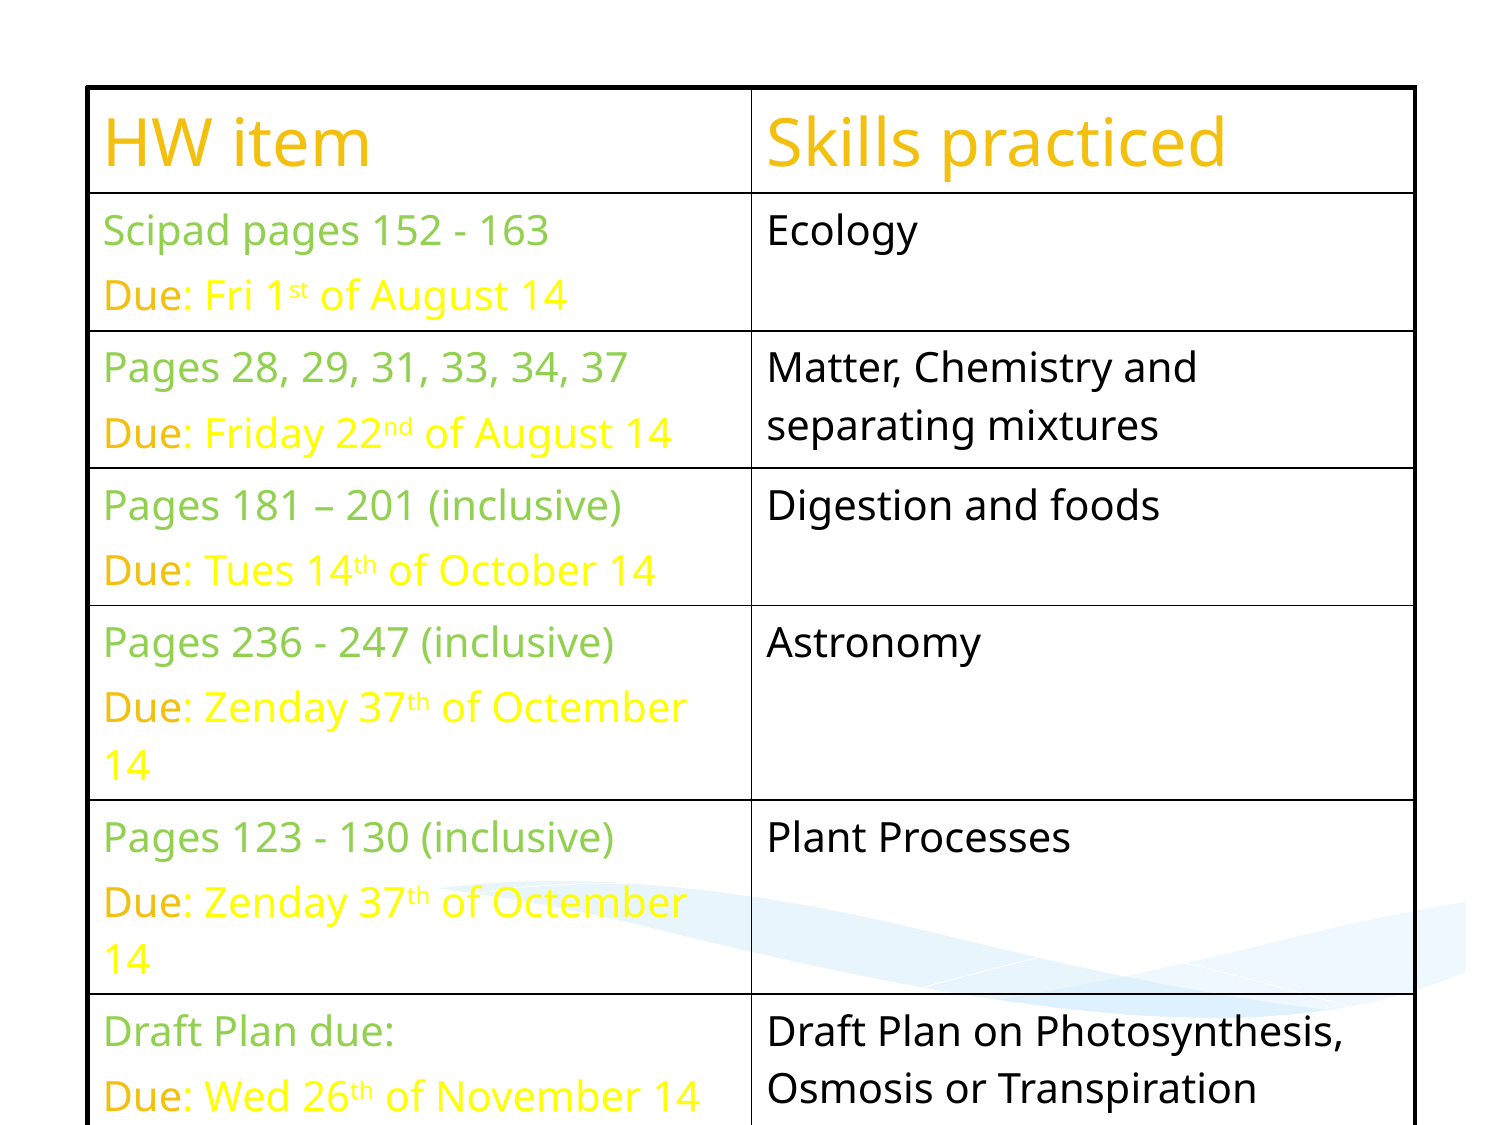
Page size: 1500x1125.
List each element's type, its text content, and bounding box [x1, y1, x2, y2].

table_header HW item [90, 90, 751, 192]
table_cell Plant Processes [752, 801, 1413, 993]
table_cell Draft Plan on Photosynthesis, Osmosis or Transpiration [752, 995, 1413, 1125]
table_cell Scipad pages 152 - 163 Due: Fri 1st of August 14 [90, 194, 751, 330]
table_cell Digestion and foods [752, 469, 1413, 605]
table_cell Ecology [752, 194, 1413, 330]
table_header Skills practiced [752, 90, 1413, 192]
table_cell Matter, Chemistry and separating mixtures [752, 332, 1413, 467]
table_cell Astronomy [752, 606, 1413, 799]
table_cell Pages 236 - 247 (inclusive) Due: Zenday 37th of Octember 14 [90, 606, 751, 799]
table_cell Draft Plan due: Due: Wed 26th of November 14 [90, 995, 751, 1125]
table_cell Pages 181 – 201 (inclusive) Due: Tues 14th of October 14 [90, 469, 751, 605]
table_cell Pages 123 - 130 (inclusive) Due: Zenday 37th of Octember 14 [90, 801, 751, 993]
table_cell Pages 28, 29, 31, 33, 34, 37 Due: Friday 22nd of August 14 [90, 332, 751, 467]
